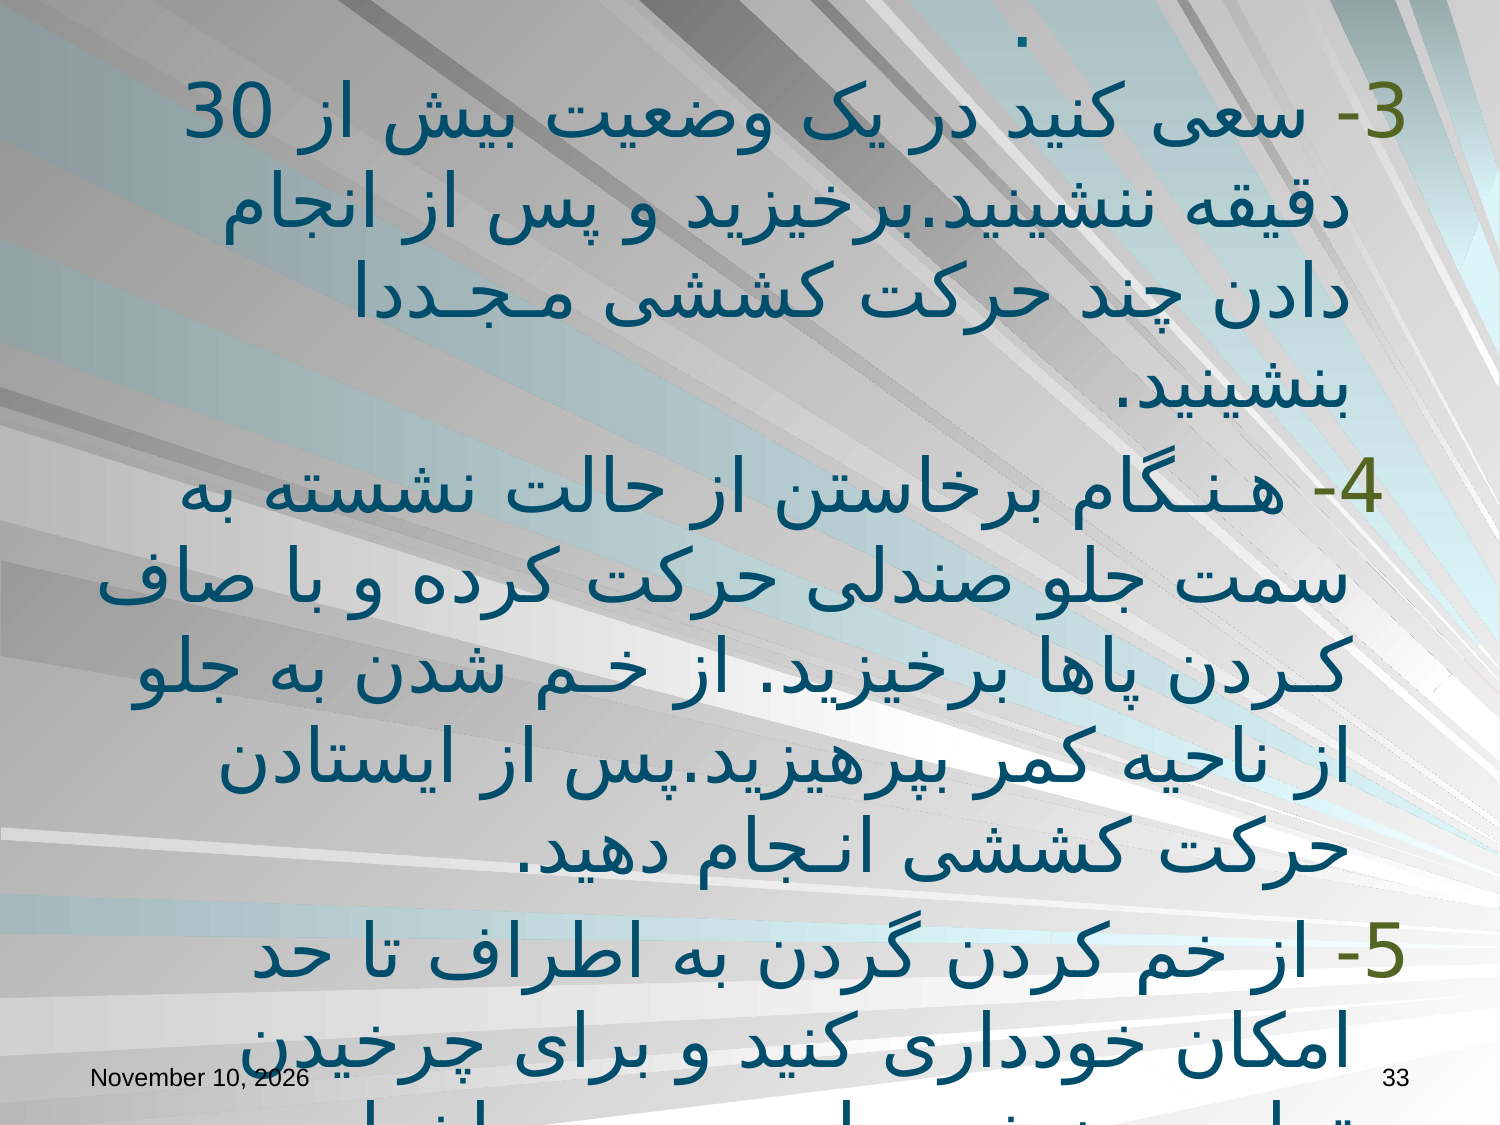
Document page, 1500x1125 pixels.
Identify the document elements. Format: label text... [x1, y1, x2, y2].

list 3- سعی کنید در یک وضعیت بیش از 30 دقیقه ننشینید.برخیزید و پس از انجام دادن چند حرکت کششی مـجـددا بنشینید. 4- هـنـگام برخاستن از حالت نشسته به سمت جلو صندلی حرکت کرده و با صاف کـردن پاها برخیزید. از خـم شدن به جلو از ناحیه کمر بپرهیزید.پس از ایستادن حرکت کششی انـجام دهید. 5- از خم کردن گردن به اطراف تا حد امکان خودداری کنید و برای چرخیدن تمام بـدن خود را به سمت دلخواه بچرخانید. [74, 54, 1426, 1006]
slide_number 33 [1074, 1023, 1426, 1100]
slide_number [74, 1023, 426, 1100]
